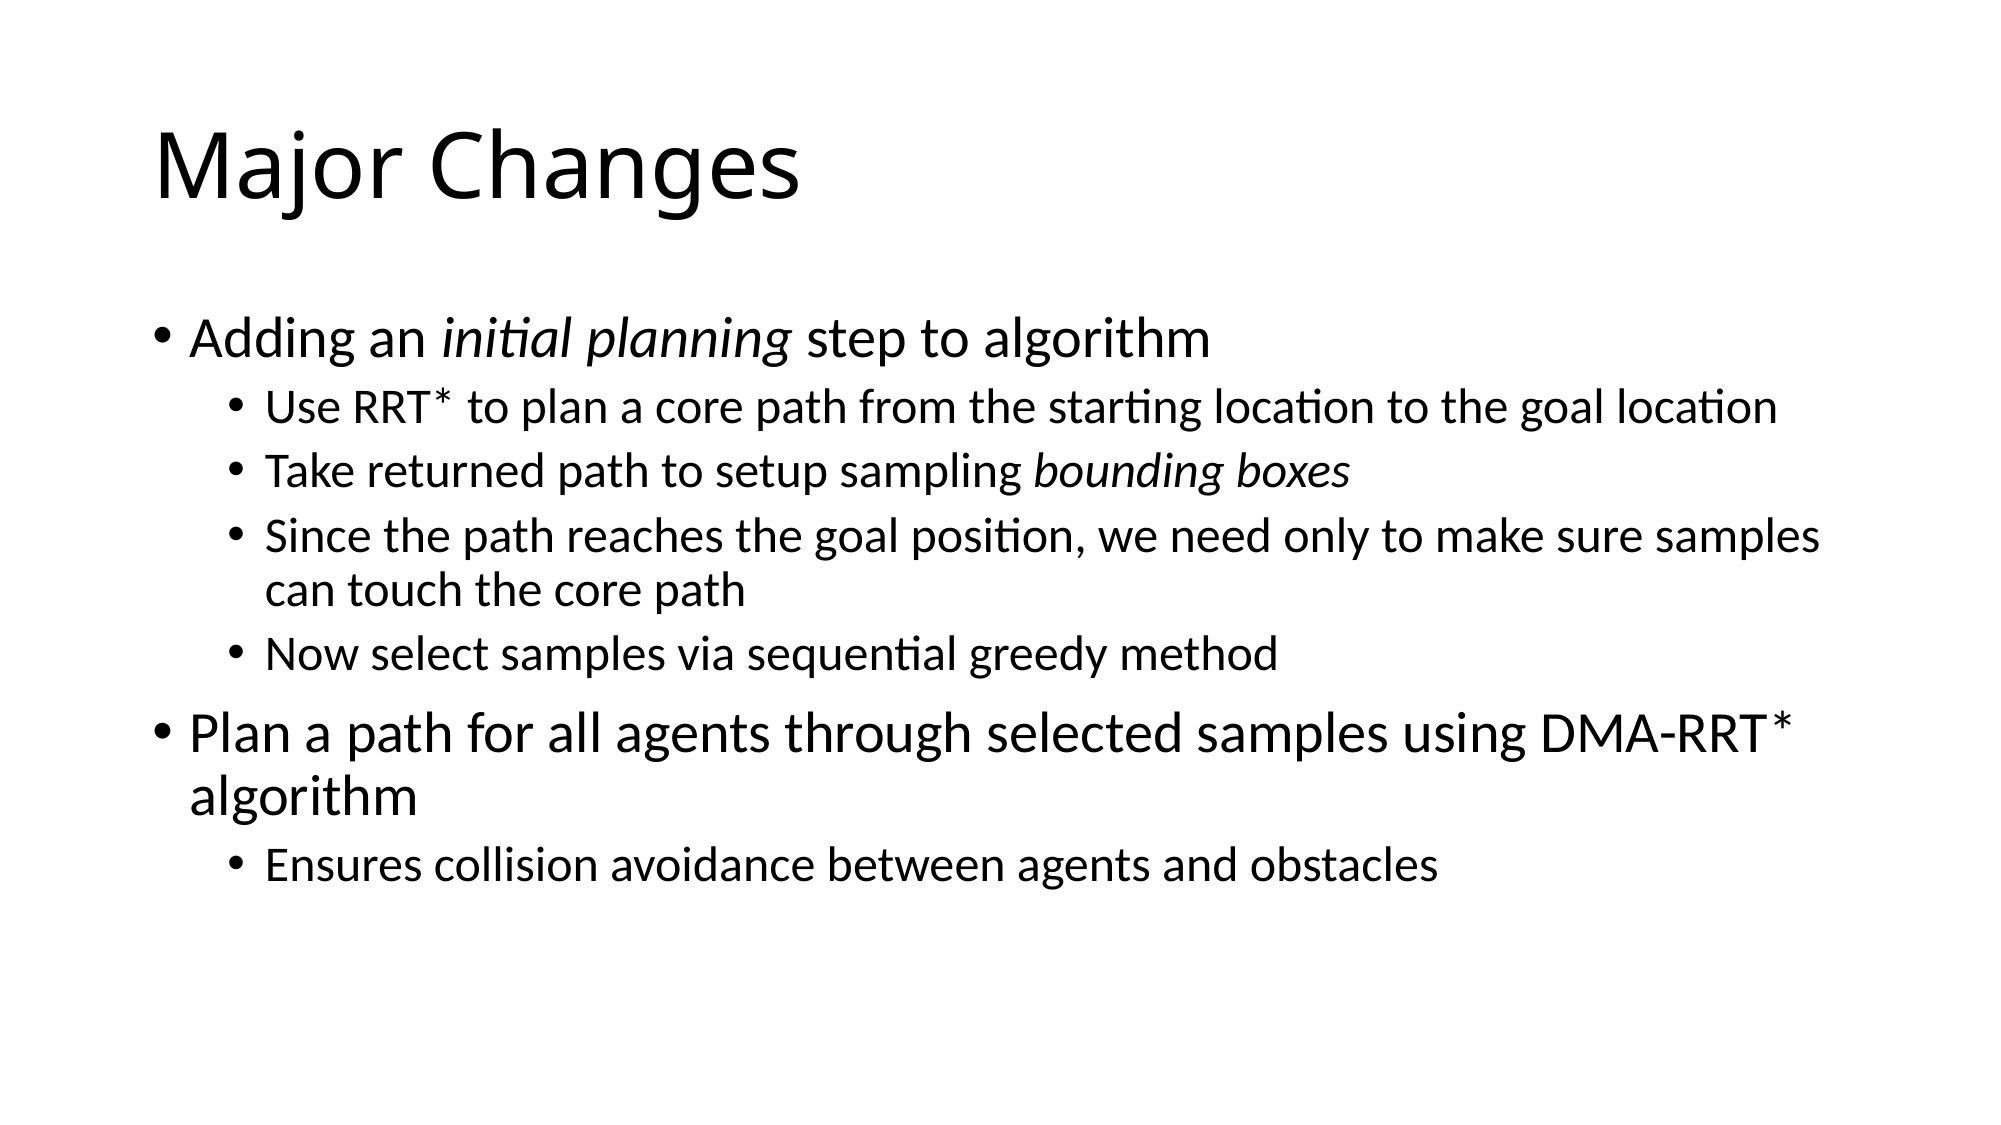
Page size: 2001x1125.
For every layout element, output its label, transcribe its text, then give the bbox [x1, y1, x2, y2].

title Major Changes [137, 59, 1863, 278]
list Adding an initial planning step to algorithm Use RRT* to plan a core path from the starting location to the goal location Take returned path to setup sampling bounding boxes Since the path reaches the goal position, we need only to make sure samples can touch the core path Now select samples via sequential greedy method Plan a path for all agents through selected samples using DMA-RRT* algorithm Ensures collision avoidance between agents and obstacles [137, 299, 1863, 1014]
